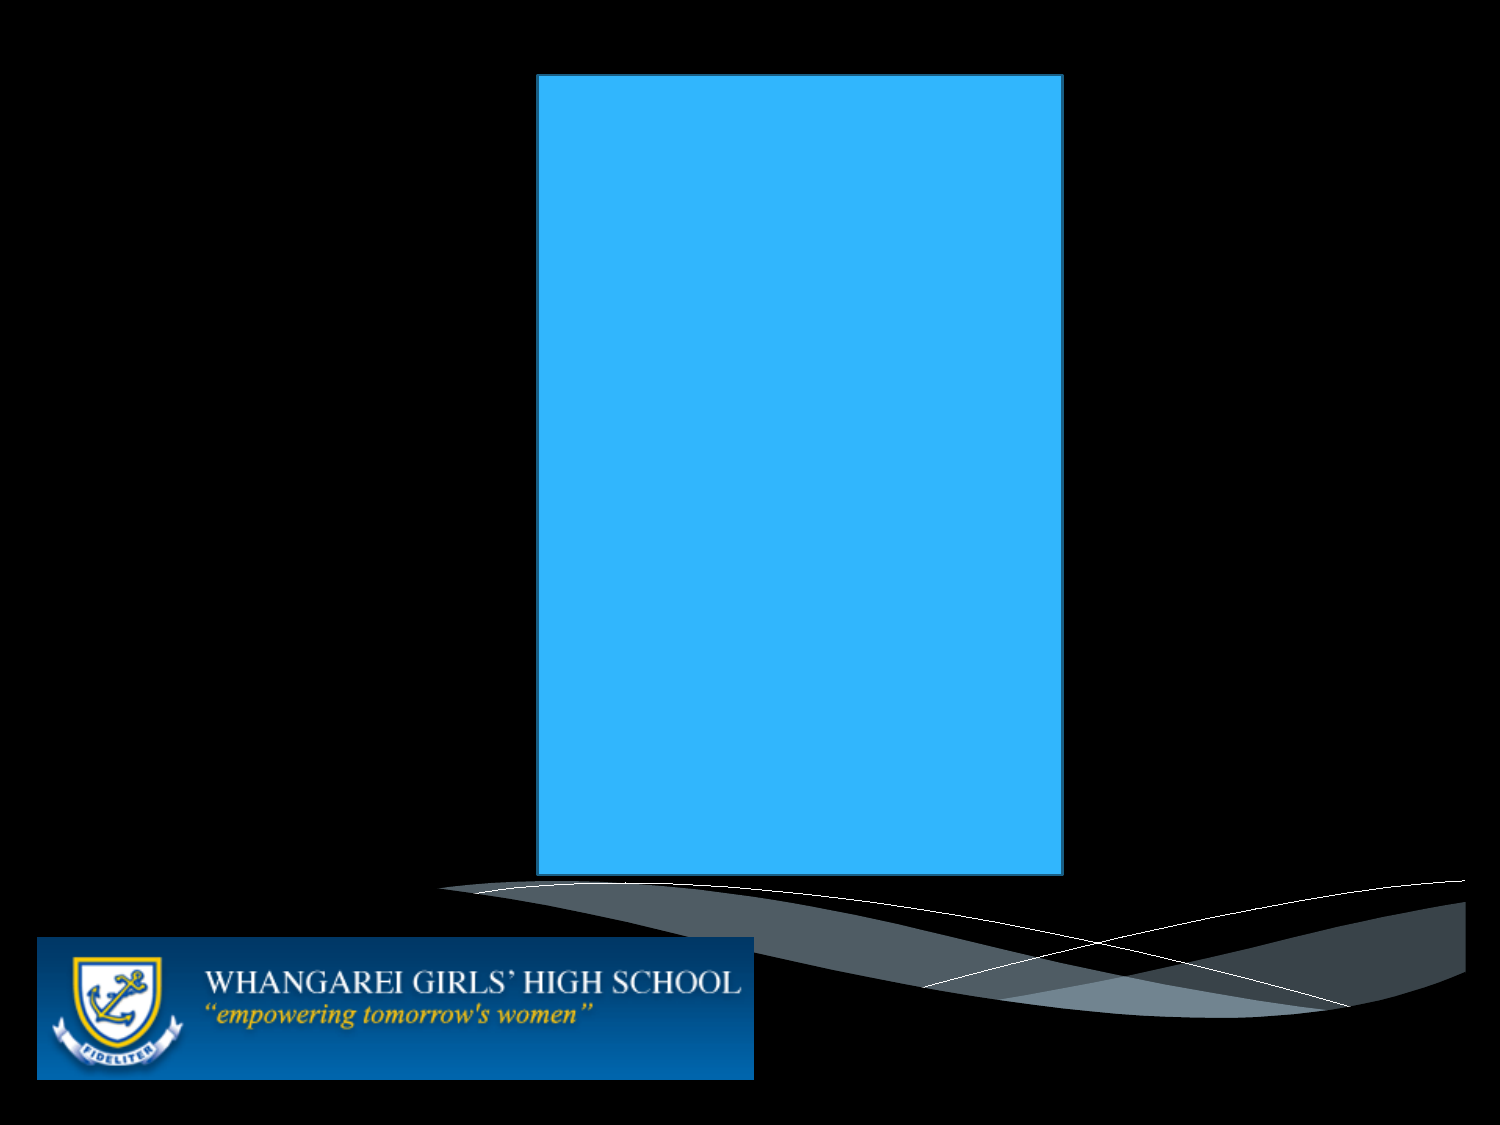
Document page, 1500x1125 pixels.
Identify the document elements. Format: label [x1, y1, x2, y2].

text_box [536, 74, 1064, 876]
picture [37, 937, 754, 1080]
